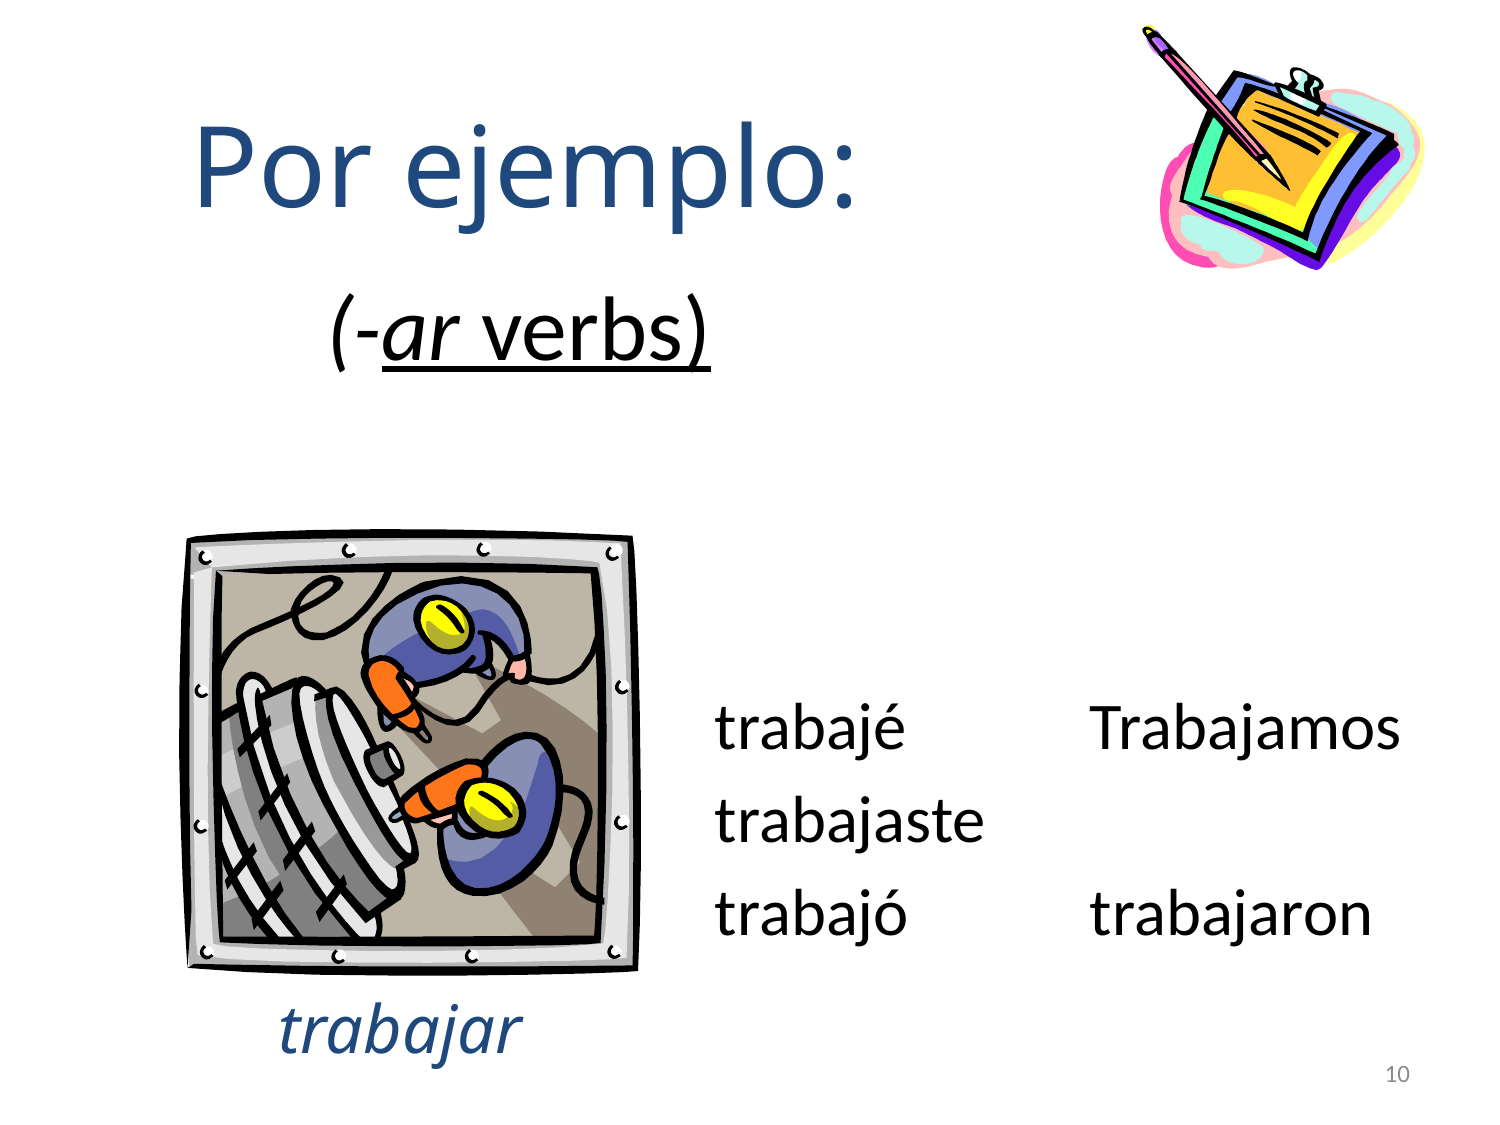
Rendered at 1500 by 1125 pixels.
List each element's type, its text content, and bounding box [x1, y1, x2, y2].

list trabajé trabajaste trabajó [699, 675, 1074, 963]
text_box Por ejemplo: [175, 87, 875, 238]
picture [1137, 19, 1430, 276]
list Trabajamos trabajaron [1074, 675, 1500, 963]
slide_number 10 [1074, 1042, 1425, 1103]
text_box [174, 524, 646, 1075]
title (-ar verbs) [262, 262, 775, 385]
